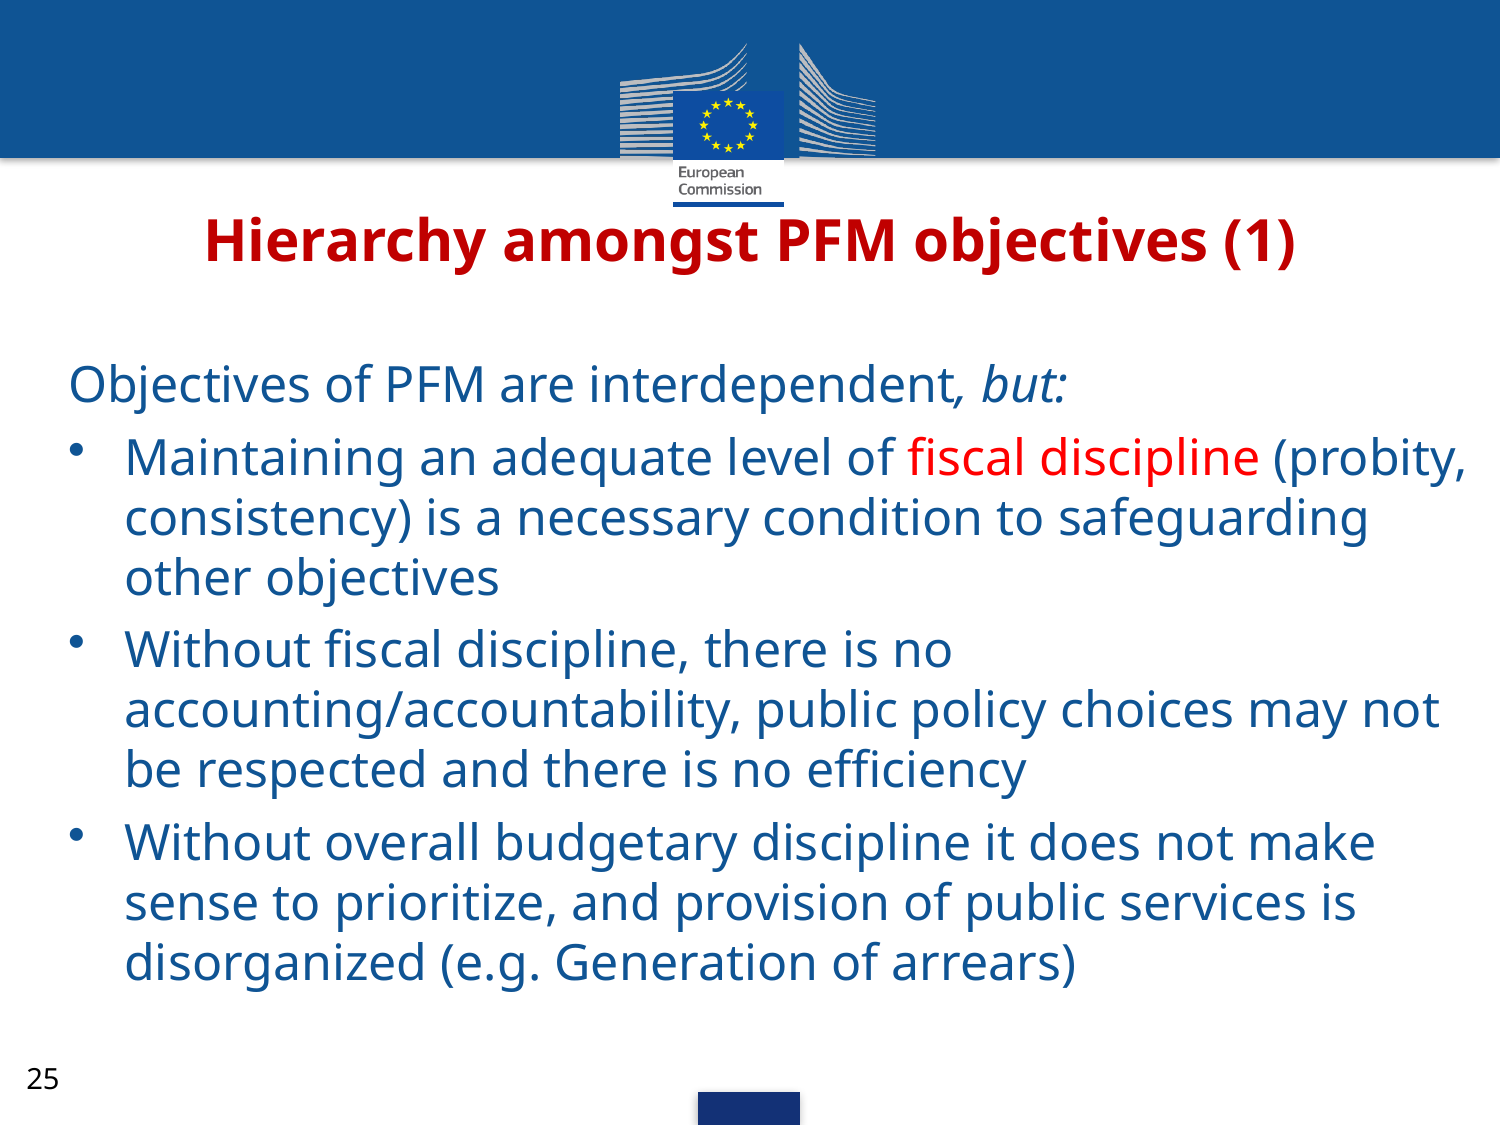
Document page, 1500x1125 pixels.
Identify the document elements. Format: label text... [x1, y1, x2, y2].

title Hierarchy amongst PFM objectives (1) [29, 160, 1471, 315]
slide_number 25 [10, 1028, 362, 1104]
list Objectives of PFM are interdependent, but: Maintaining an adequate level of fiscal discipline (probity, consistency) is a necessary condition to safeguarding other objectives Without fiscal discipline, there is no accounting/accountability, public policy choices may not be respected and there is no efficiency Without overall budgetary discipline it does not make sense to prioritize, and provision of public services is disorganized (e.g. Generation of arrears) [53, 345, 1500, 1125]
